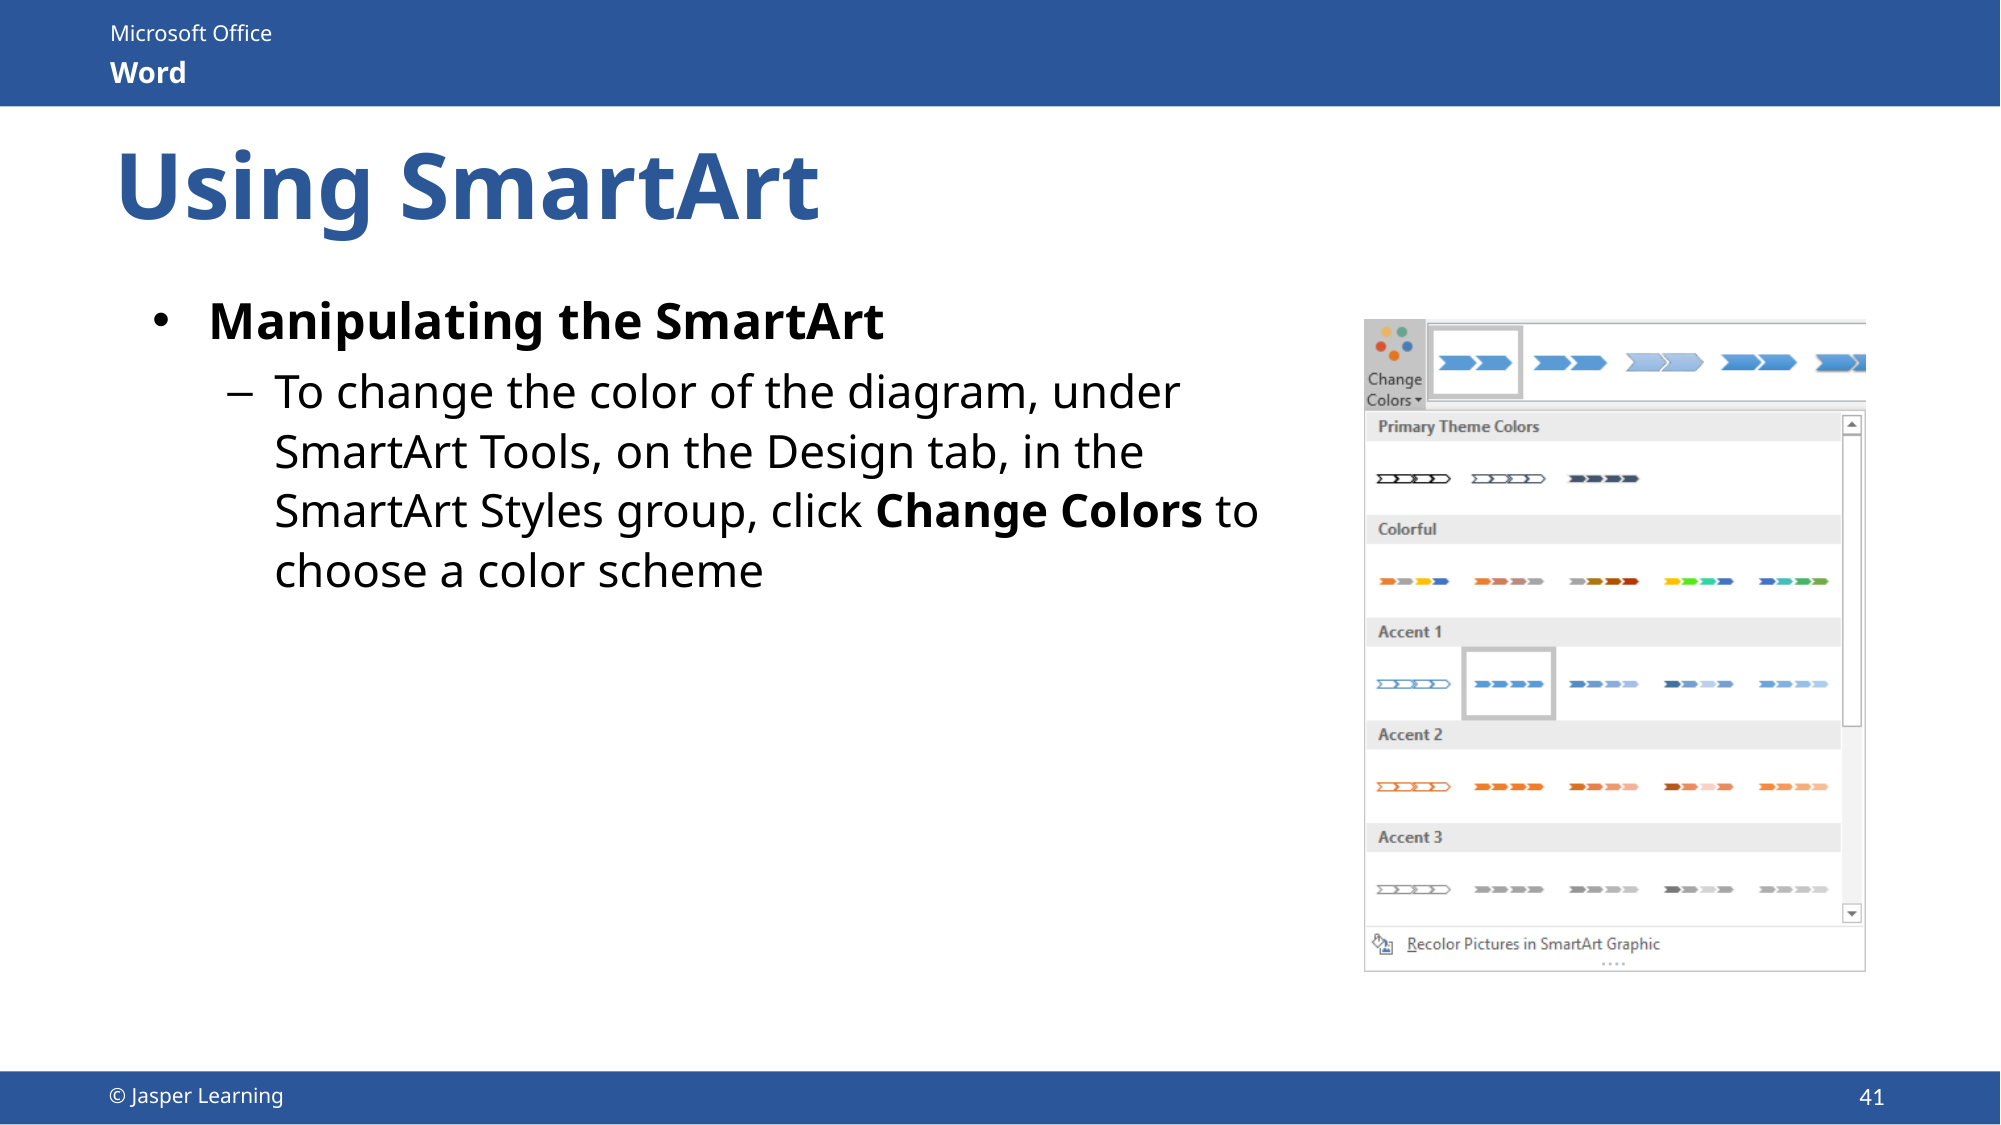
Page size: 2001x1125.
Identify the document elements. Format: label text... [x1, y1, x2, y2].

title Using SmartArt [99, 118, 1866, 248]
footer © Jasper Learning [94, 1066, 769, 1125]
list Manipulating the SmartArt To change the color of the diagram, under SmartArt Tools, on the Design tab, in the SmartArt Styles group, click Change Colors to choose a color scheme [137, 277, 1342, 1014]
picture [1364, 319, 1866, 972]
slide_number 41 [1433, 1065, 1900, 1125]
